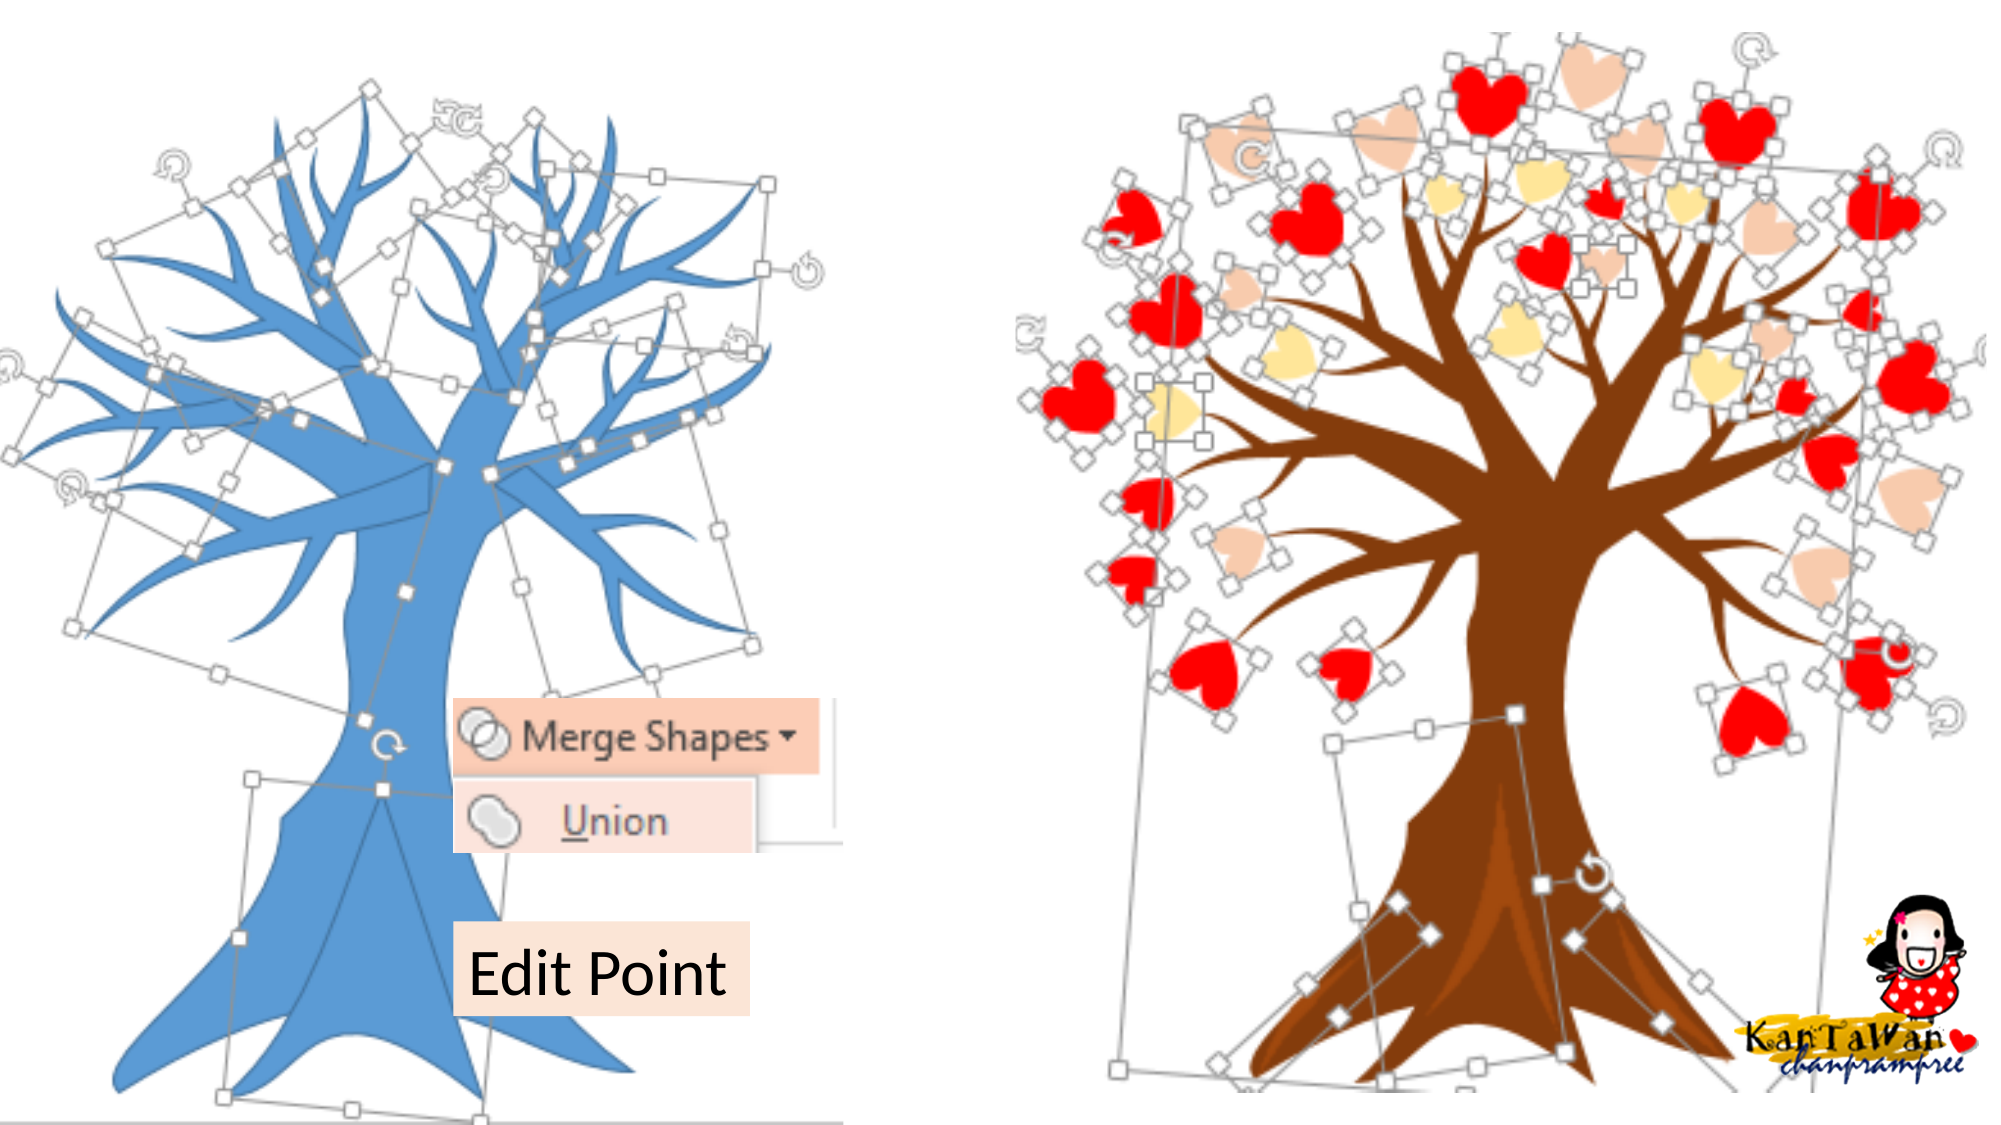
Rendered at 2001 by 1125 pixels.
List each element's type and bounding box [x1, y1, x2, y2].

picture [0, 0, 844, 1125]
picture [1015, 32, 1987, 1093]
